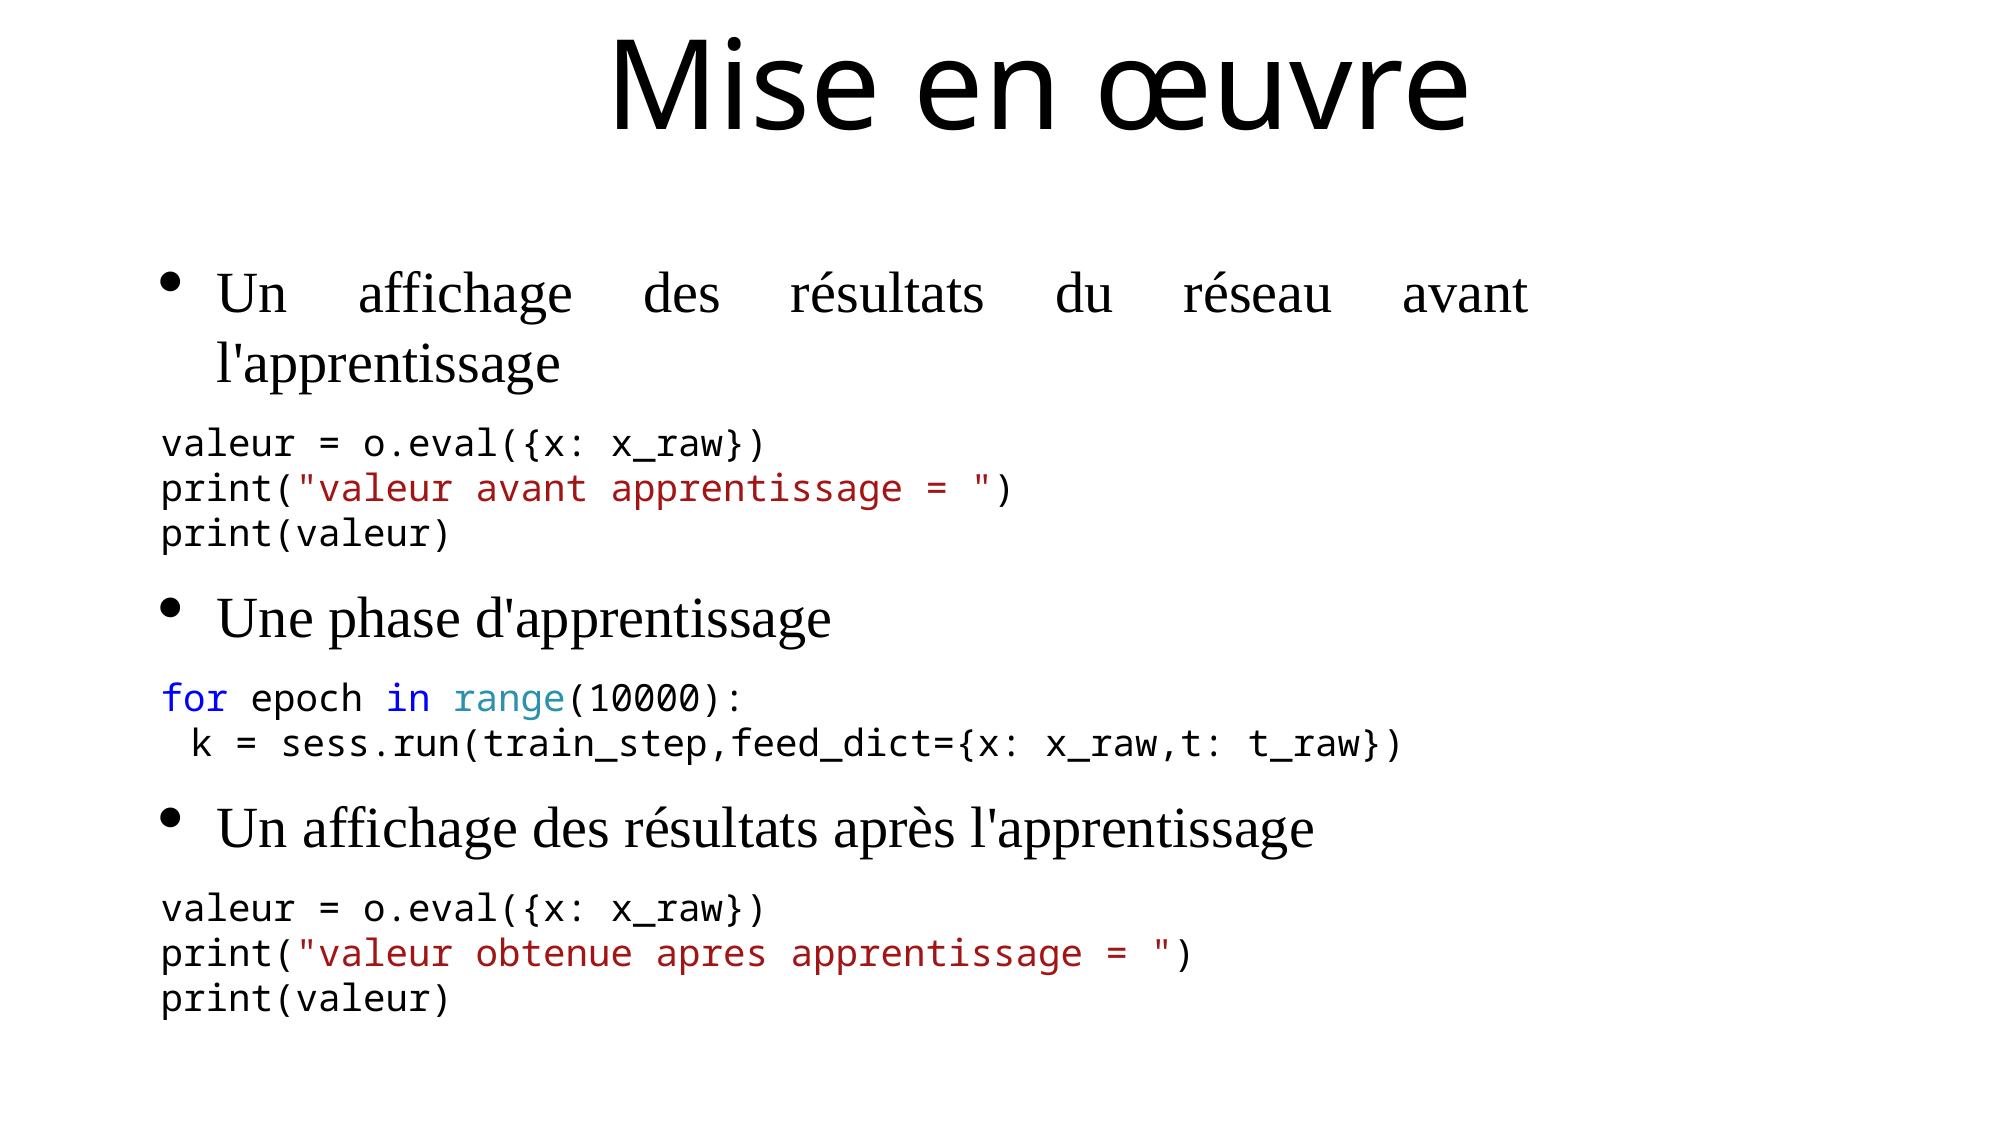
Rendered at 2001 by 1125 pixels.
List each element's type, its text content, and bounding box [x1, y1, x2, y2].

text_box Mise en œuvre [176, 0, 1902, 164]
text_box Un affichage des résultats du réseau avant l'apprentissage valeur = o.eval({x: x_raw}) print("valeur avant apprentissage = ") print(valeur) Une phase d'apprentissage for epoch in range(10000): k = sess.run(train_step,feed_dict={x: x_raw,t: t_raw}) Un affichage des résultats après l'apprentissage valeur = o.eval({x: x_raw}) print("valeur obtenue apres apprentissage = ") print(valeur) [145, 246, 1544, 1027]
